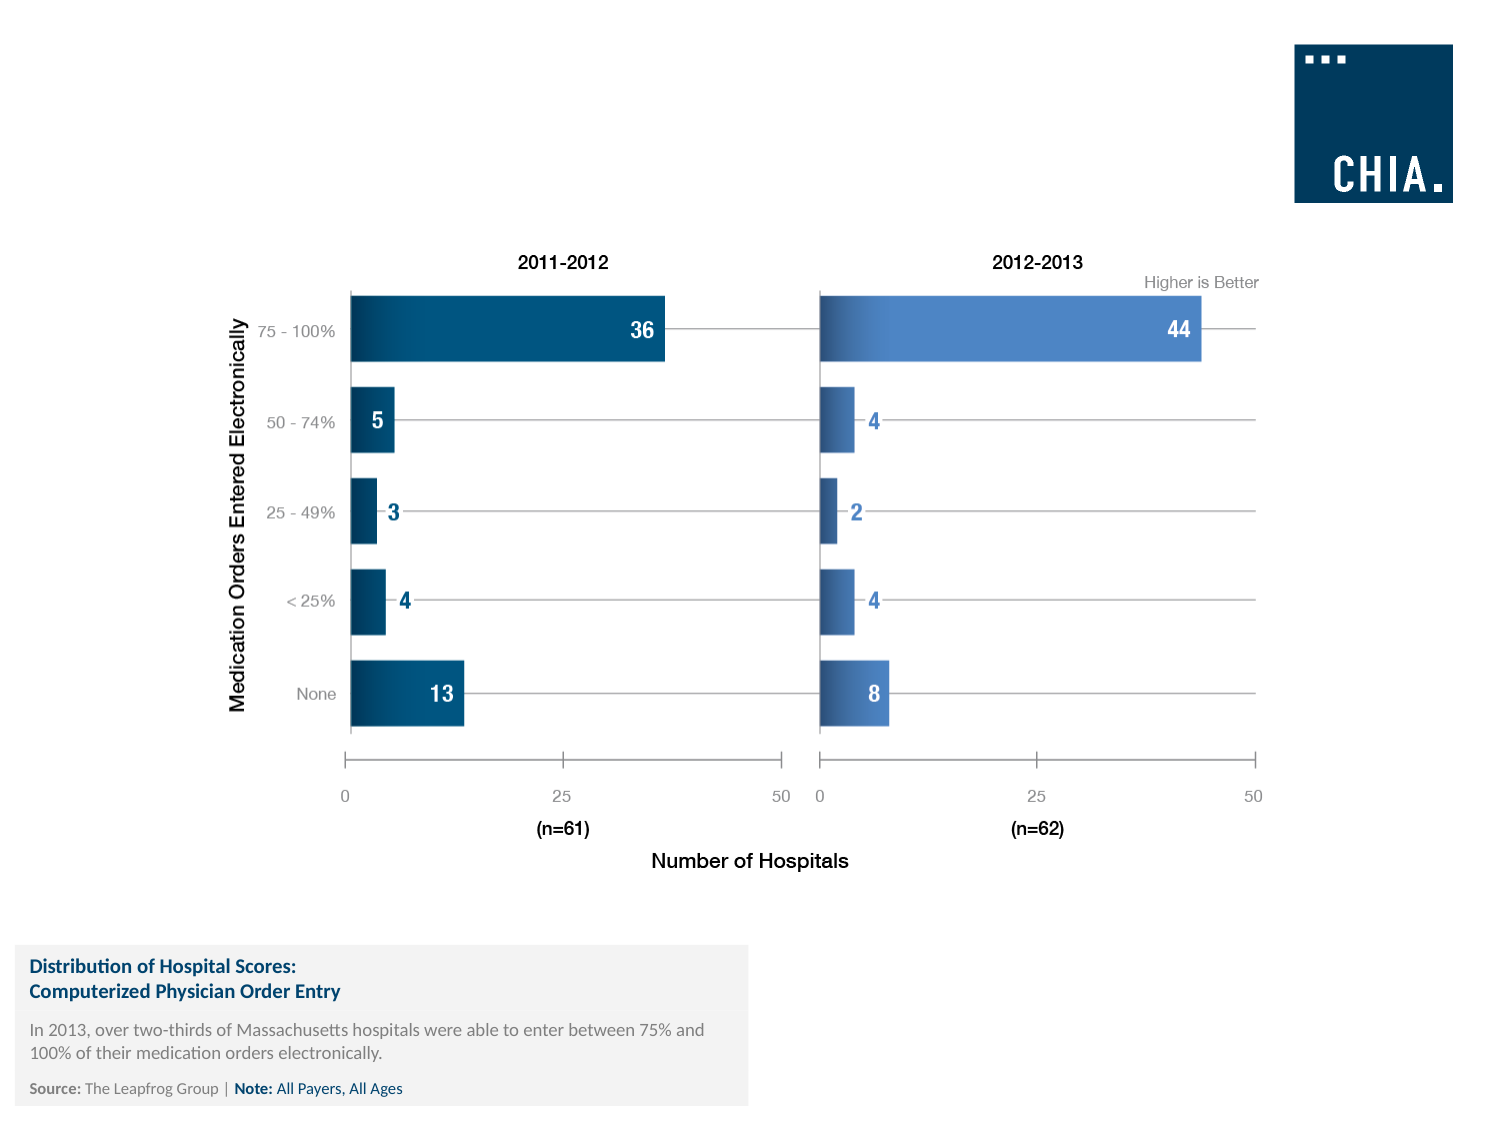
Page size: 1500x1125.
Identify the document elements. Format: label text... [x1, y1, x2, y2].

list Source: The Leapfrog Group | Note: All Payers, All Ages [14, 1070, 749, 1106]
picture [1260, 17, 1486, 243]
list In 2013, over two-thirds of Massachusetts hospitals were able to enter between 75% and 100% of their medication orders electronically. [14, 1010, 749, 1070]
list Distribution of Hospital Scores: Computerized Physician Order Entry [14, 944, 749, 1010]
picture [224, 245, 1276, 876]
